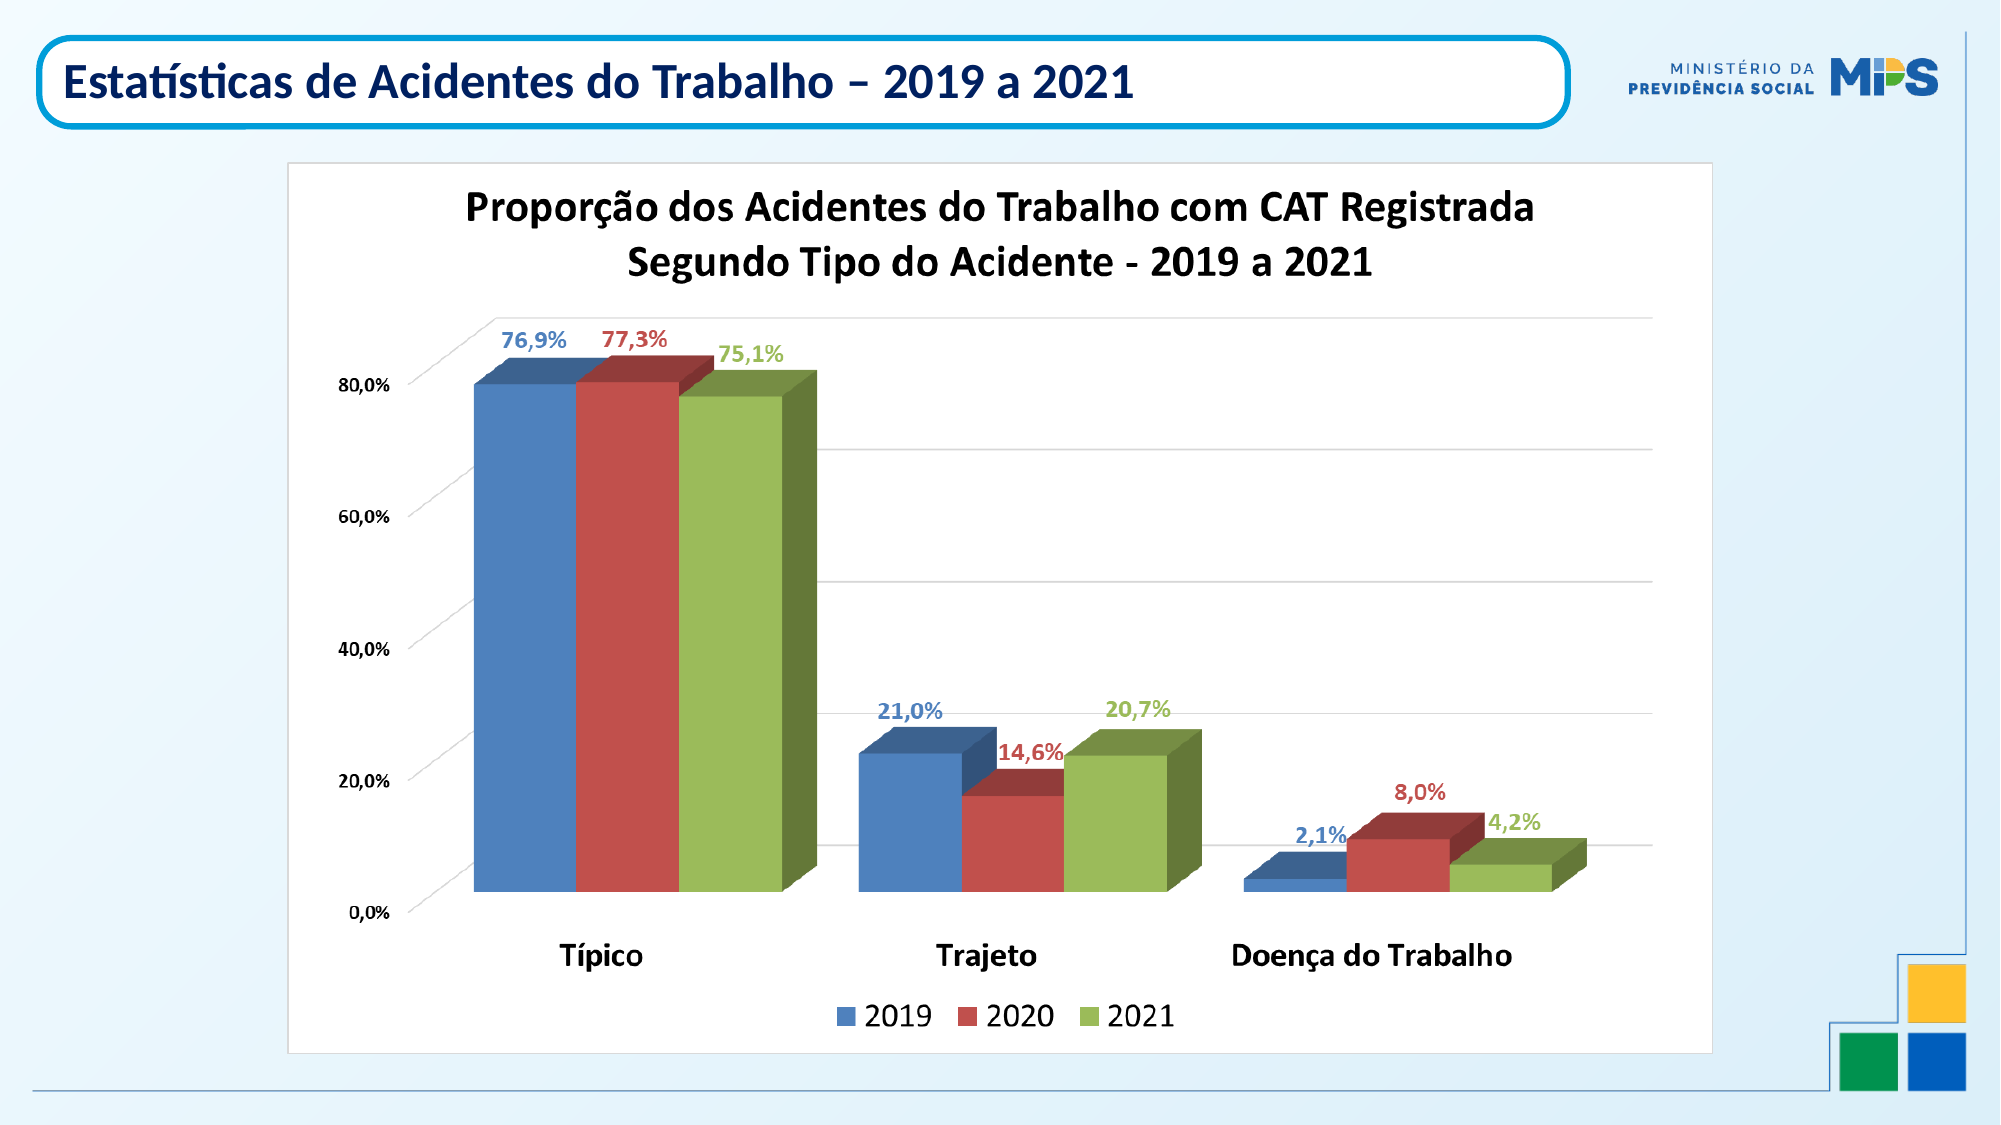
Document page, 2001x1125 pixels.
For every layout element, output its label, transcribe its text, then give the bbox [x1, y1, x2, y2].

picture [0, 0, 2000, 1125]
text_box Estatísticas de Acidentes do Trabalho – 2019 a 2021 [37, 35, 1570, 129]
